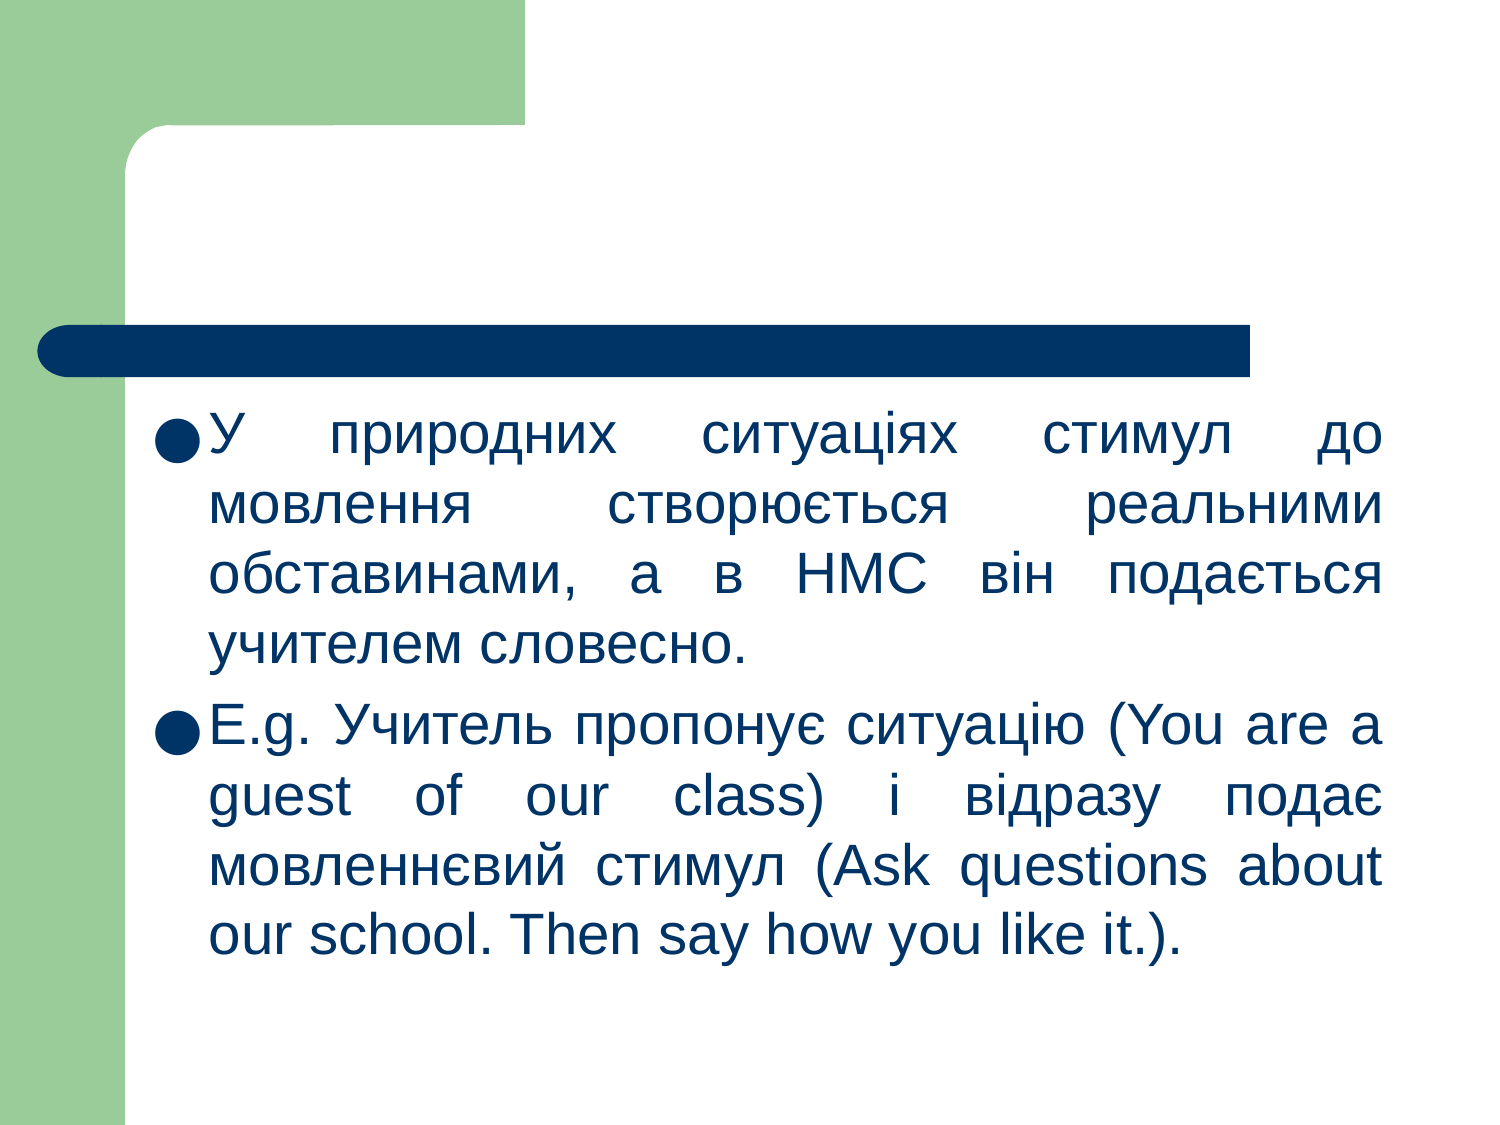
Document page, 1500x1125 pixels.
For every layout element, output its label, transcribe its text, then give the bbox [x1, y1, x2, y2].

list У природних ситуаціях стимул до мовлення створюється реальними обставинами, а в НМС він подається учителем словесно. E.g. Учитель пропонує ситуацію (You are a guest of our class) і відразу подає мовленнєвий стимул (Ask questions about our school. Then say how you like it.). [137, 387, 1400, 999]
